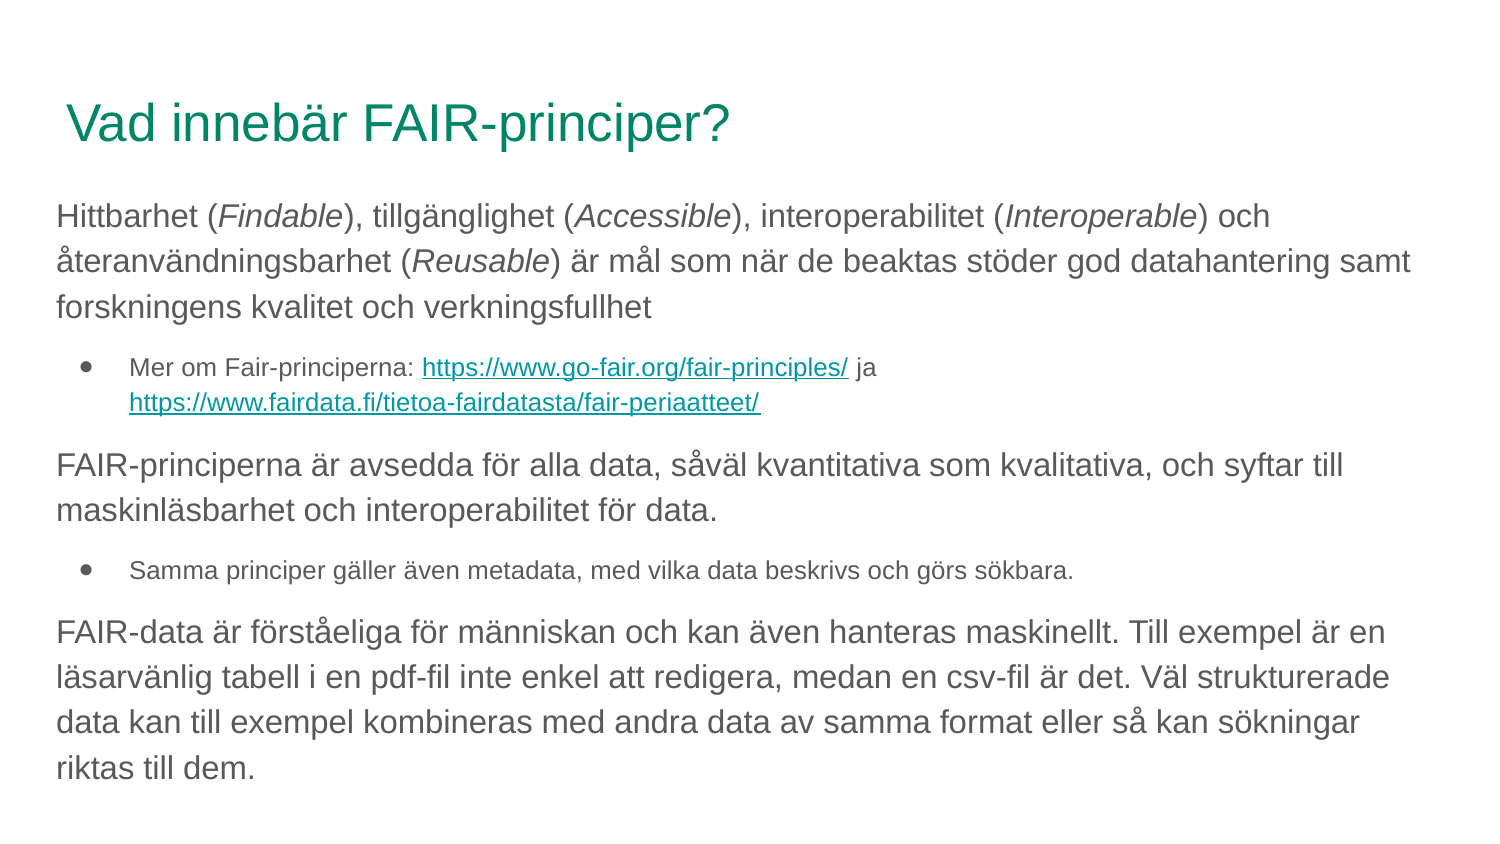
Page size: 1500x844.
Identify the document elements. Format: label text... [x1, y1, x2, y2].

list Hittbarhet (Findable), tillgänglighet (Accessible), interoperabilitet (Interoperable) och återanvändningsbarhet (Reusable) är mål som när de beaktas stöder god datahantering samt forskningens kvalitet och verkningsfullhet Mer om Fair-principerna: https://www.go-fair.org/fair-principles/ ja https://www.fairdata.fi/tietoa-fairdatasta/fair-periaatteet/ FAIR-principerna är avsedda för alla data, såväl kvantitativa som kvalitativa, och syftar till maskinläsbarhet och interoperabilitet för data. Samma principer gäller även metadata, med vilka data beskrivs och görs sökbara. FAIR-data är förståeliga för människan och kan även hanteras maskinellt. Till exempel är en läsarvänlig tabell i en pdf-fil inte enkel att redigera, medan en csv-fil är det. Väl strukturerade data kan till exempel kombineras med andra data av samma format eller så kan sökningar riktas till dem. [40, 174, 1449, 807]
title Vad innebär FAIR-principer? [51, 72, 1048, 167]
